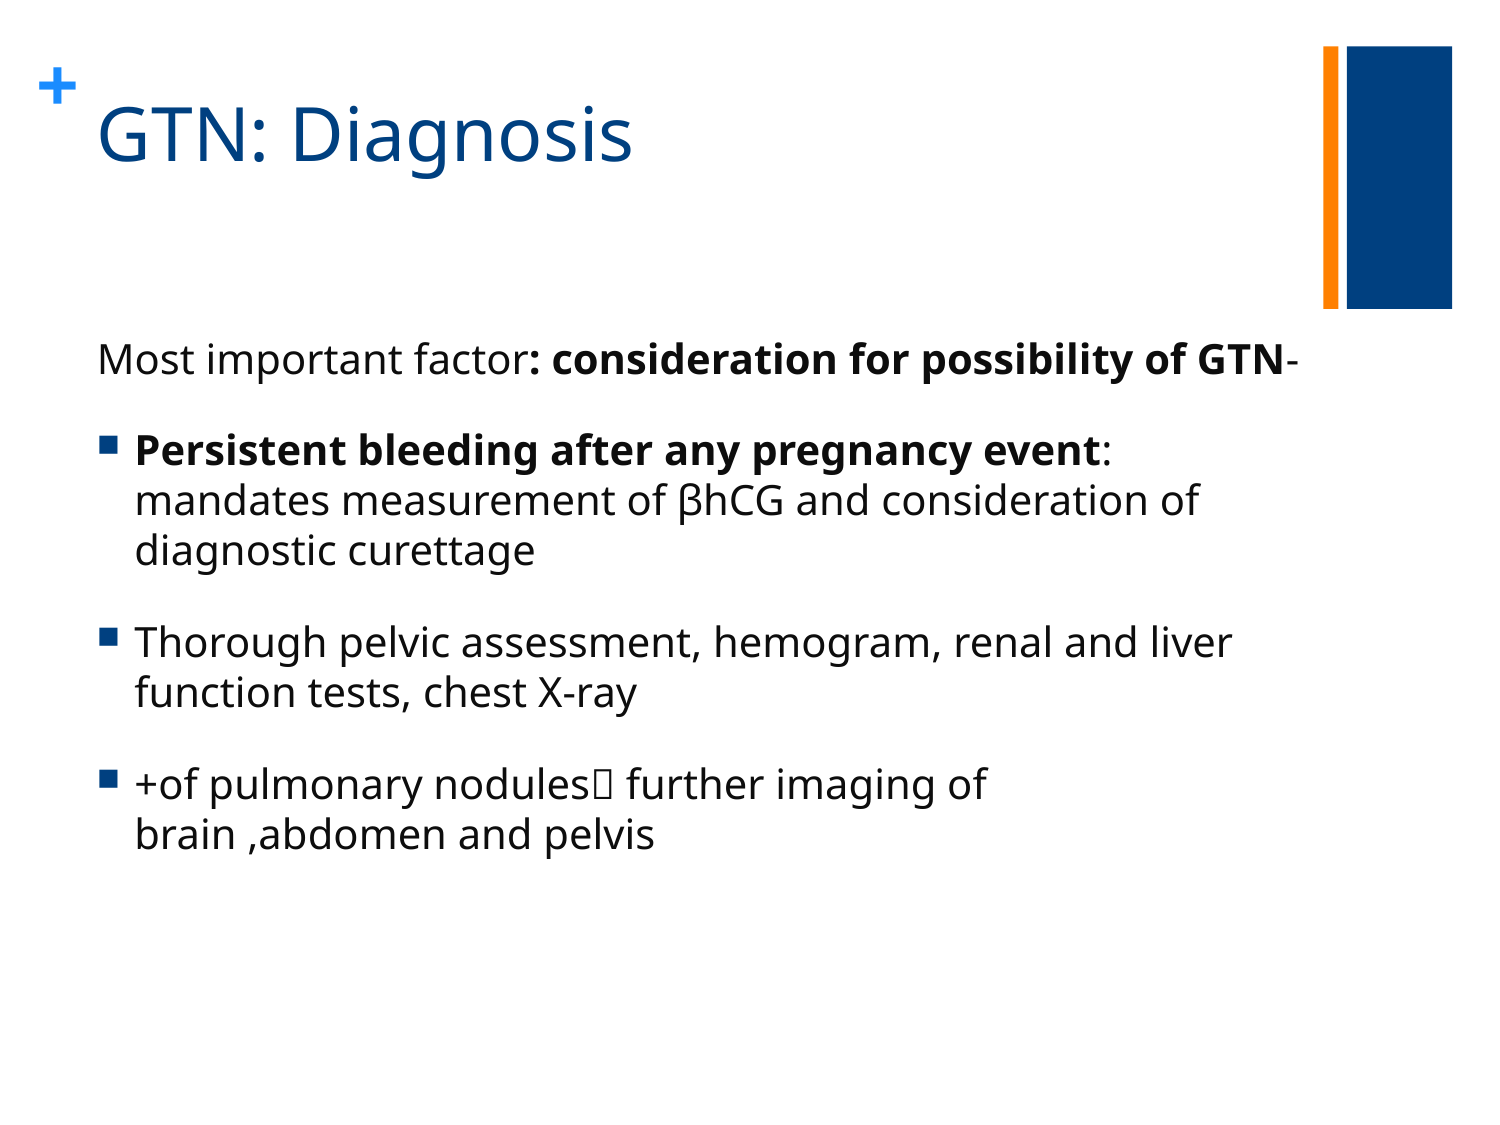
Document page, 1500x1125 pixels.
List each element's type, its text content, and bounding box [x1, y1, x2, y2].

title GTN: Diagnosis [81, 79, 1322, 263]
list Most important factor: consideration for possibility of GTN- Persistent bleeding after any pregnancy event: mandates measurement of βhCG and consideration of diagnostic curettage Thorough pelvic assessment, hemogram, renal and liver function tests, chest X-ray +of pulmonary nodules further imaging of brain ,abdomen and pelvis [81, 324, 1322, 1005]
